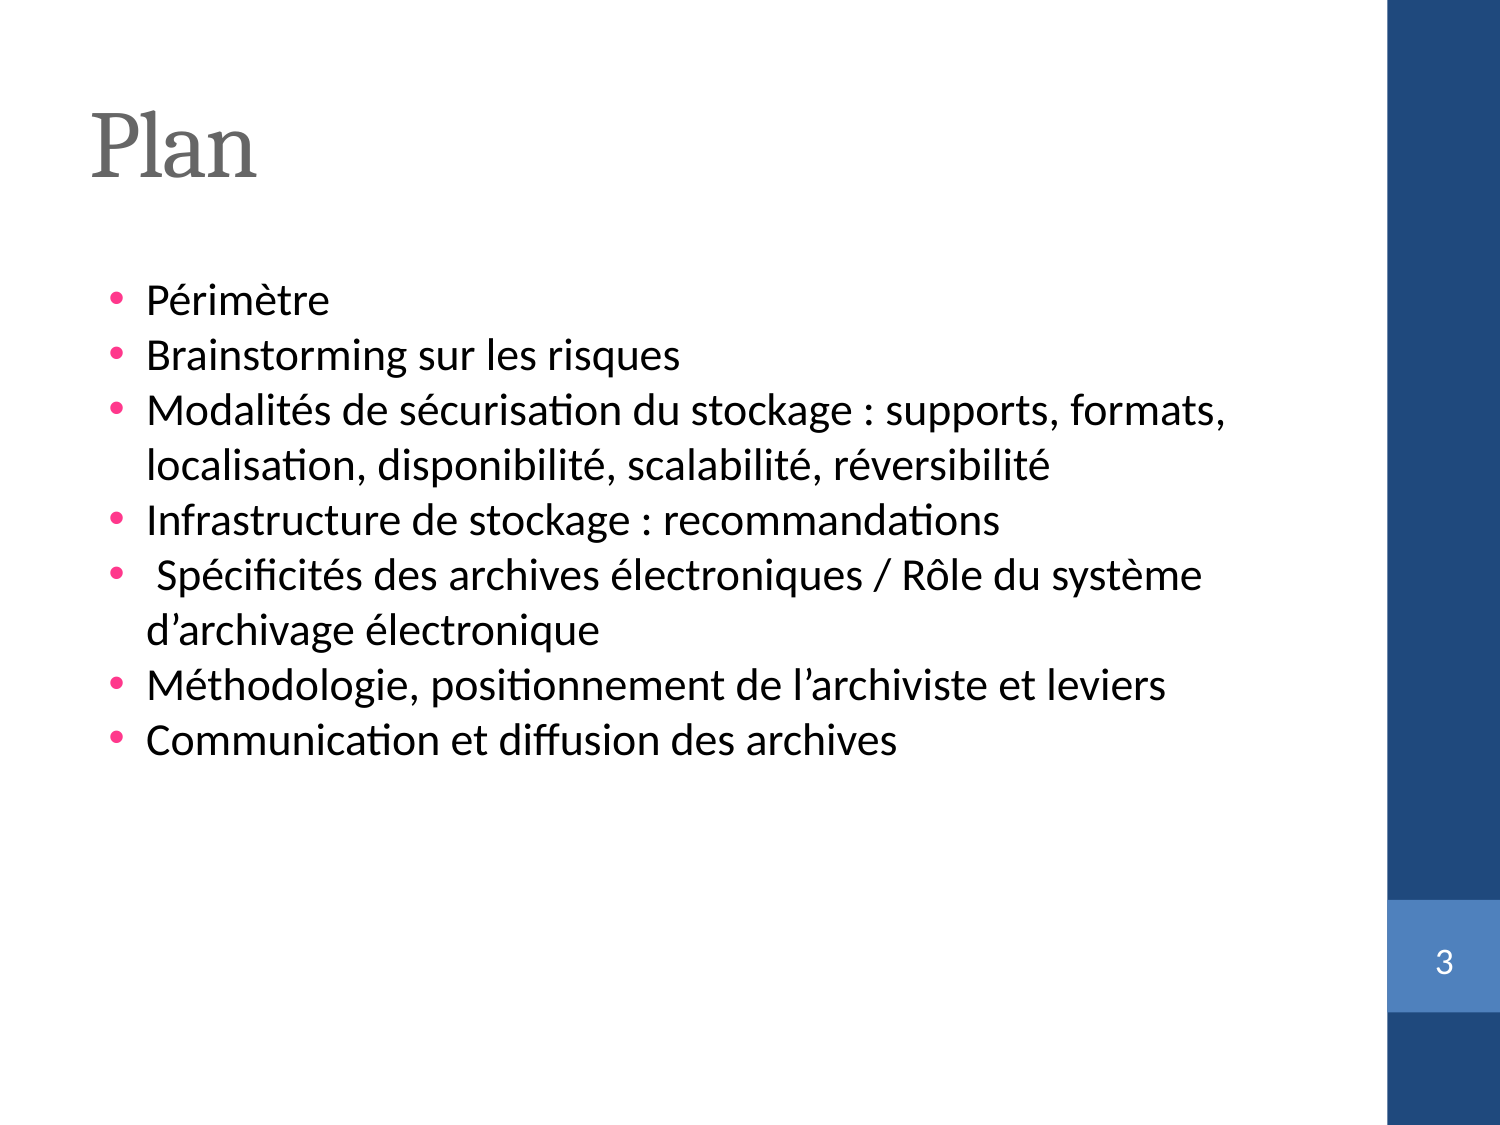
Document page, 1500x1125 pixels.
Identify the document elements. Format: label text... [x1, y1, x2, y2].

text_box <numéro> [1399, 926, 1490, 992]
text_box Périmètre Brainstorming sur les risques Modalités de sécurisation du stockage : supports, formats, localisation, disponibilité, scalabilité, réversibilité Infrastructure de stockage : recommandations Spécificités des archives électroniques / Rôle du système d’archivage électronique Méthodologie, positionnement de l’archiviste et leviers Communication et diffusion des archives [74, 262, 1325, 1050]
text_box Plan [74, 45, 1325, 233]
